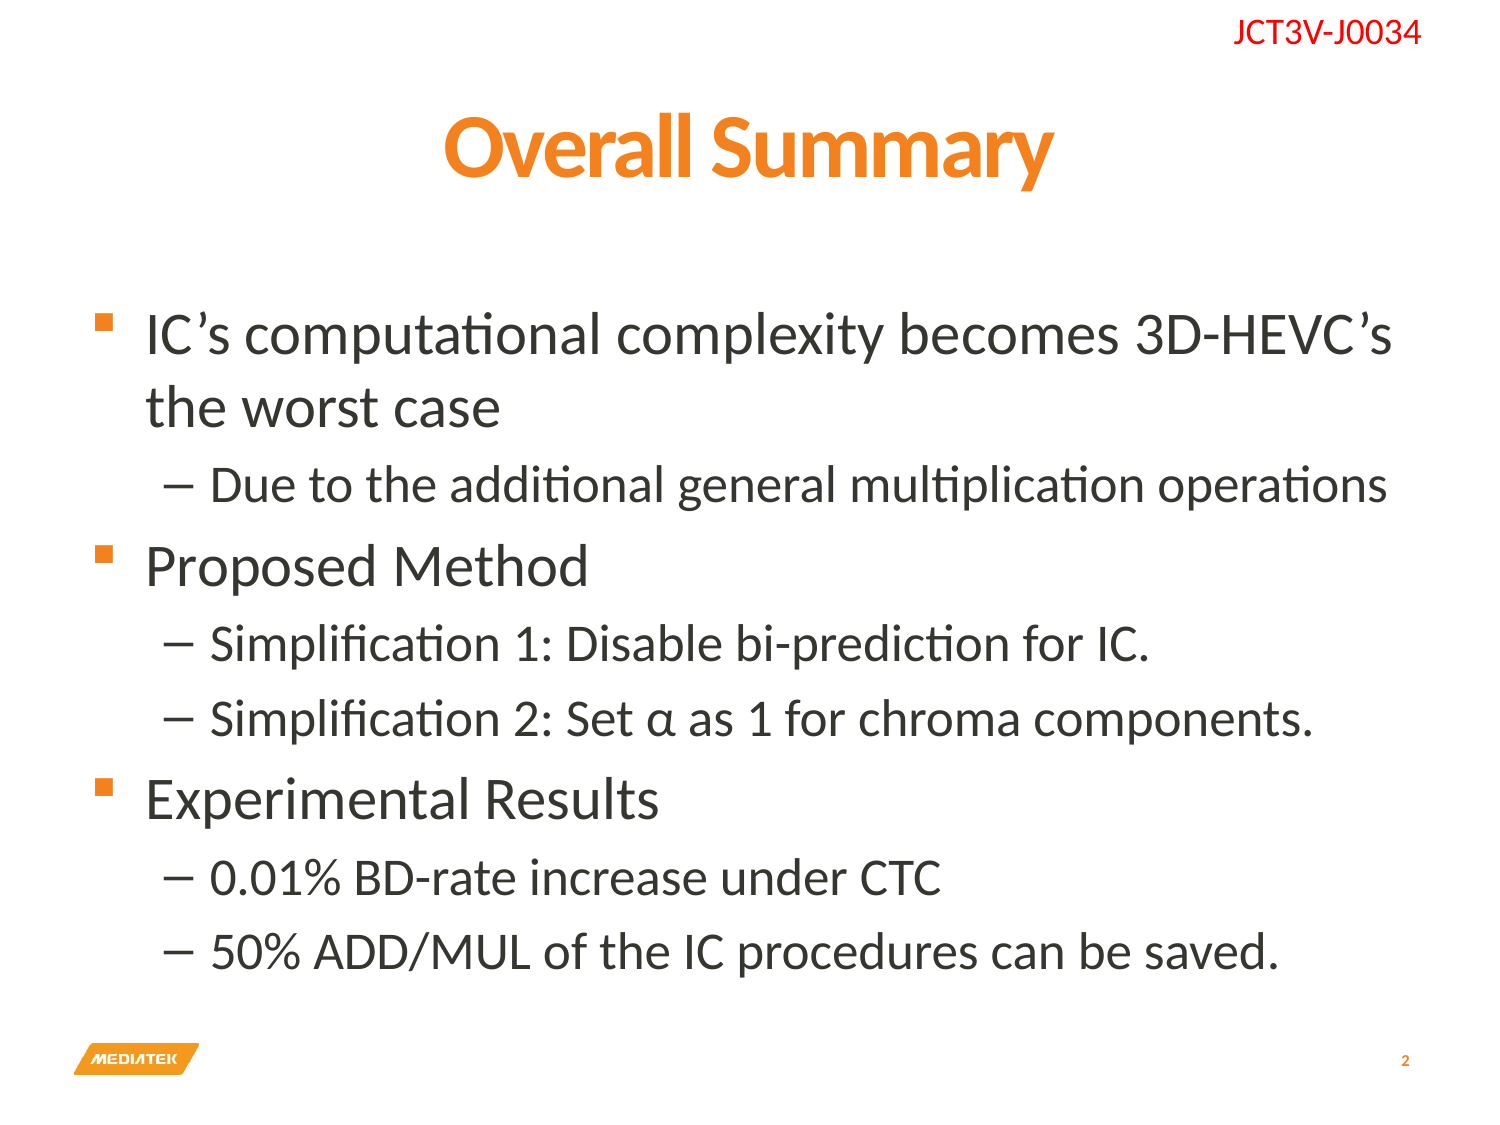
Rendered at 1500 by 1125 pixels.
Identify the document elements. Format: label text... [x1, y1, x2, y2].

list IC’s computational complexity becomes 3D-HEVC’s the worst case Due to the additional general multiplication operations Proposed Method Simplification 1: Disable bi-prediction for IC. Simplification 2: Set α as 1 for chroma components. Experimental Results 0.01% BD-rate increase under CTC 50% ADD/MUL of the IC procedures can be saved. [75, 286, 1465, 990]
title Overall Summary [75, 99, 1425, 286]
picture [73, 1043, 199, 1075]
slide_number 2 [1251, 1029, 1425, 1090]
